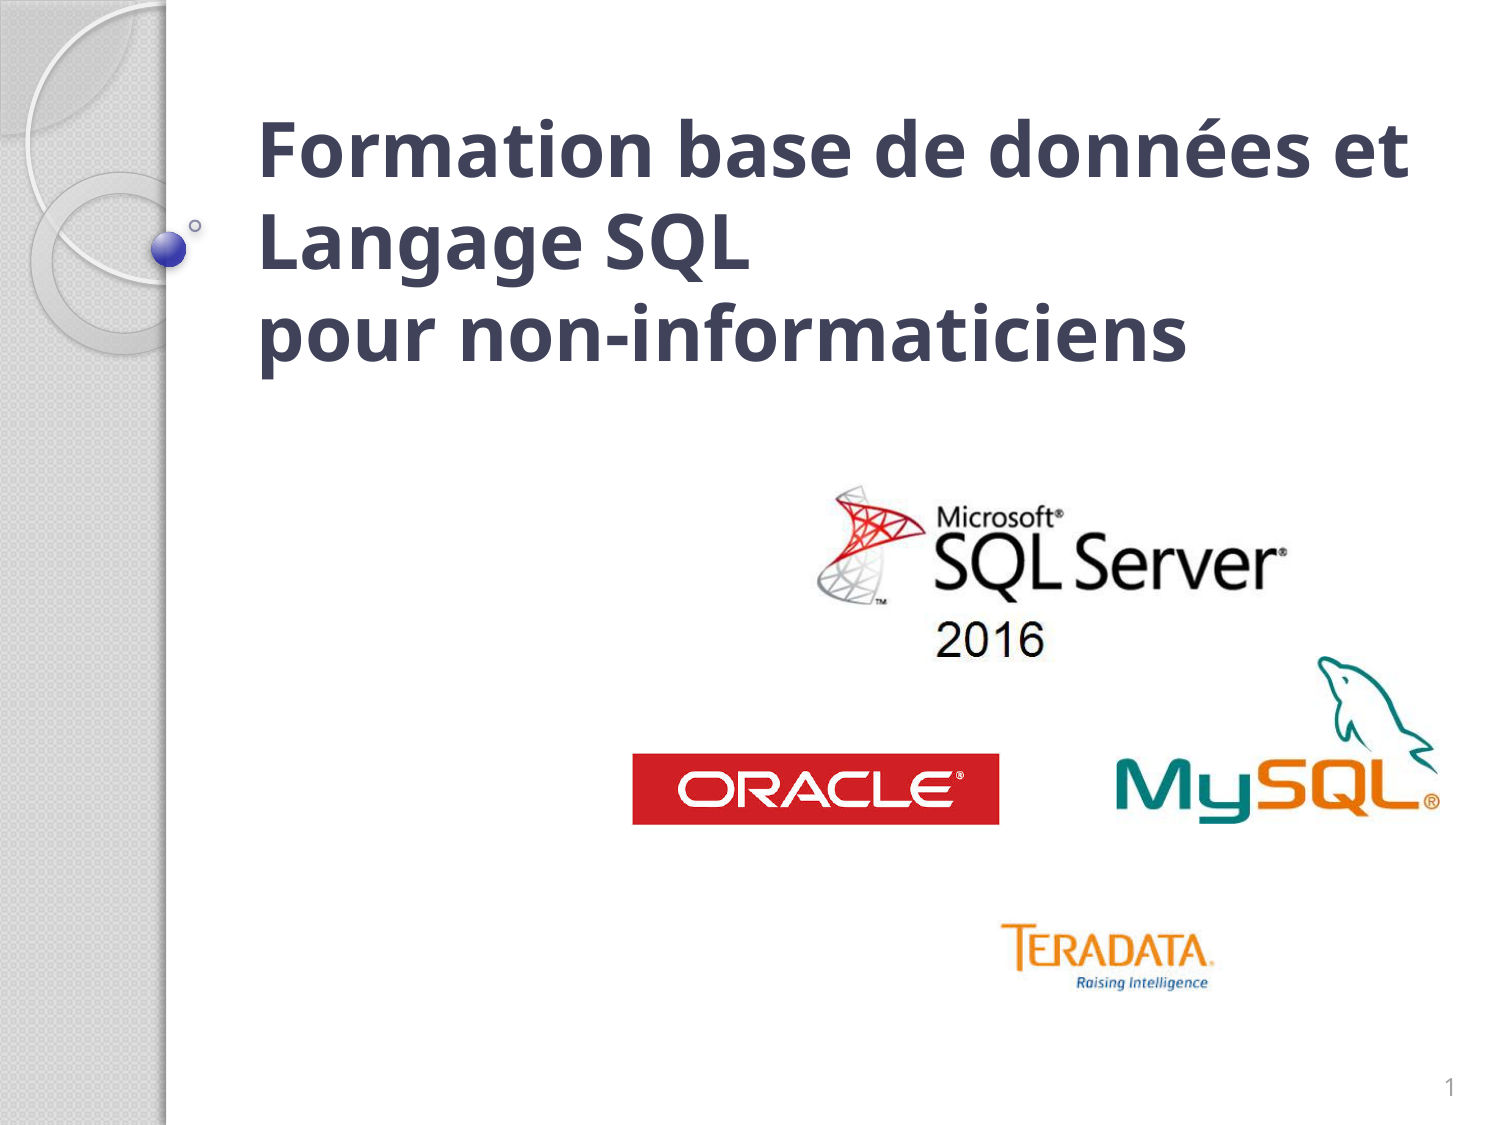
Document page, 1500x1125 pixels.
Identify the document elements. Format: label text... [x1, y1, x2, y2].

picture [761, 385, 1440, 825]
picture [631, 752, 1001, 826]
picture [935, 838, 1280, 1078]
title Formation base de données et Langage SQL pour non-informaticiens [242, 66, 1458, 582]
slide_number 1 [1413, 1034, 1488, 1113]
